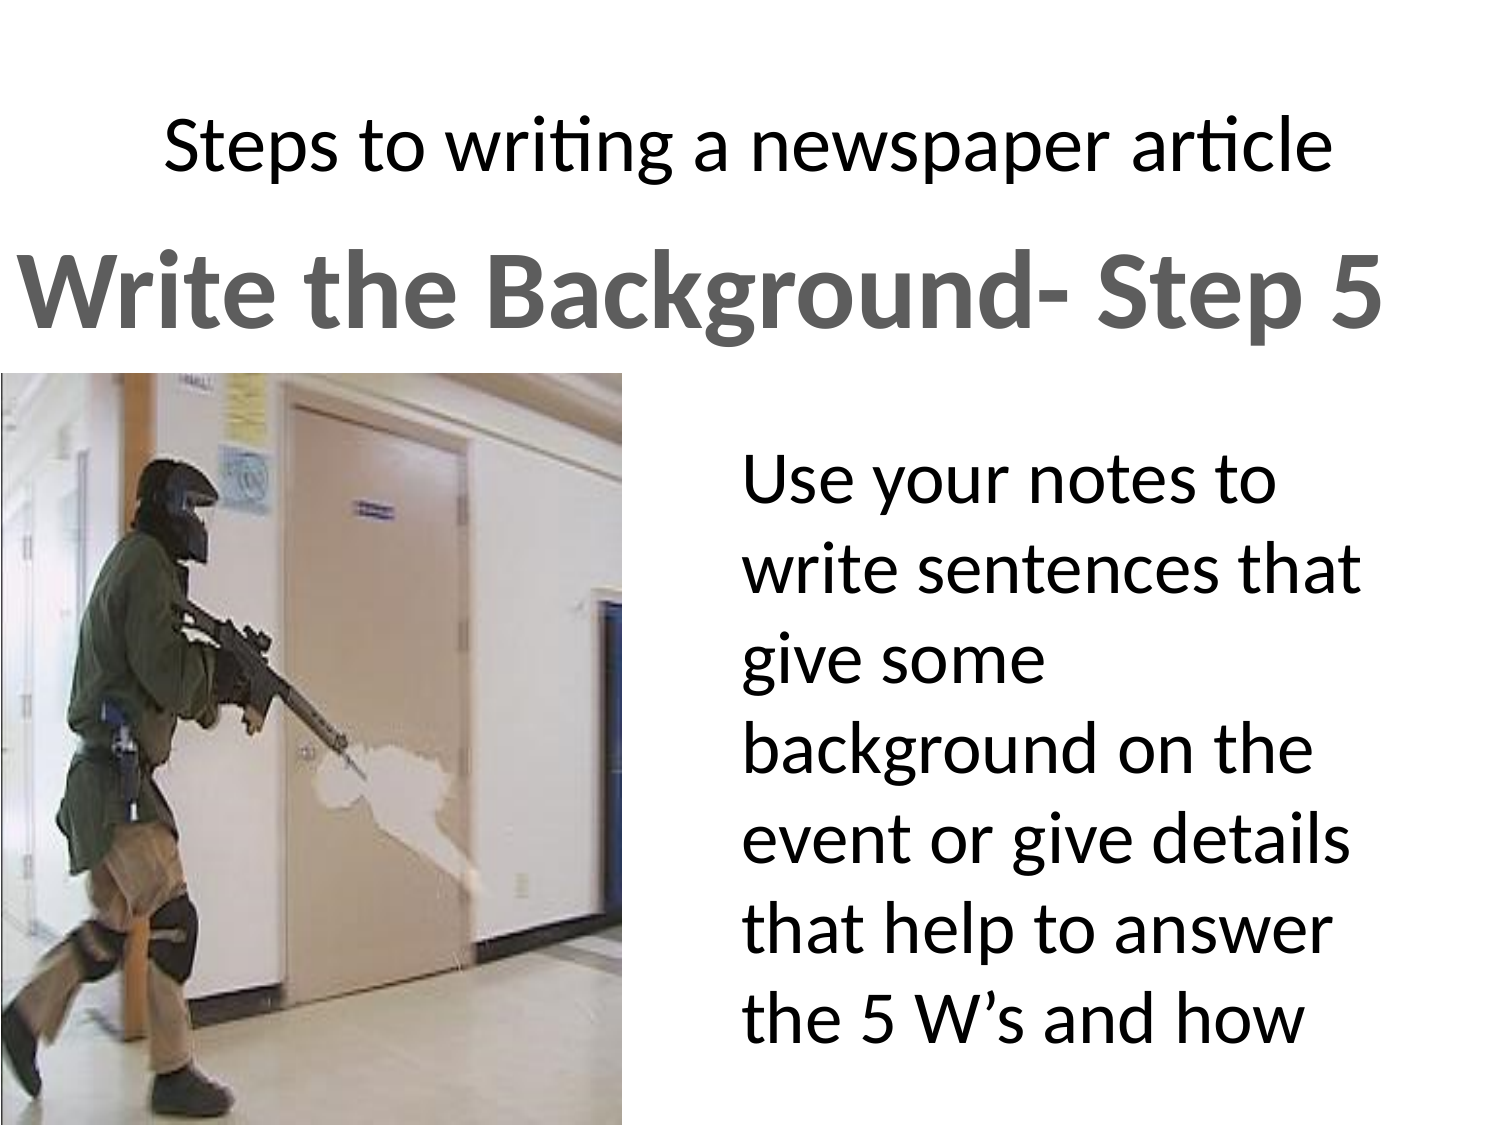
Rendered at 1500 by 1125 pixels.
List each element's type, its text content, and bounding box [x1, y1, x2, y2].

text_box Use your notes to write sentences that give some background on the event or give details that help to answer the 5 W’s and how [726, 420, 1410, 1066]
title Steps to writing a newspaper article [75, 45, 1425, 233]
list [1, 373, 622, 1125]
text_box Write the Background- Step 5 [1, 208, 1403, 358]
